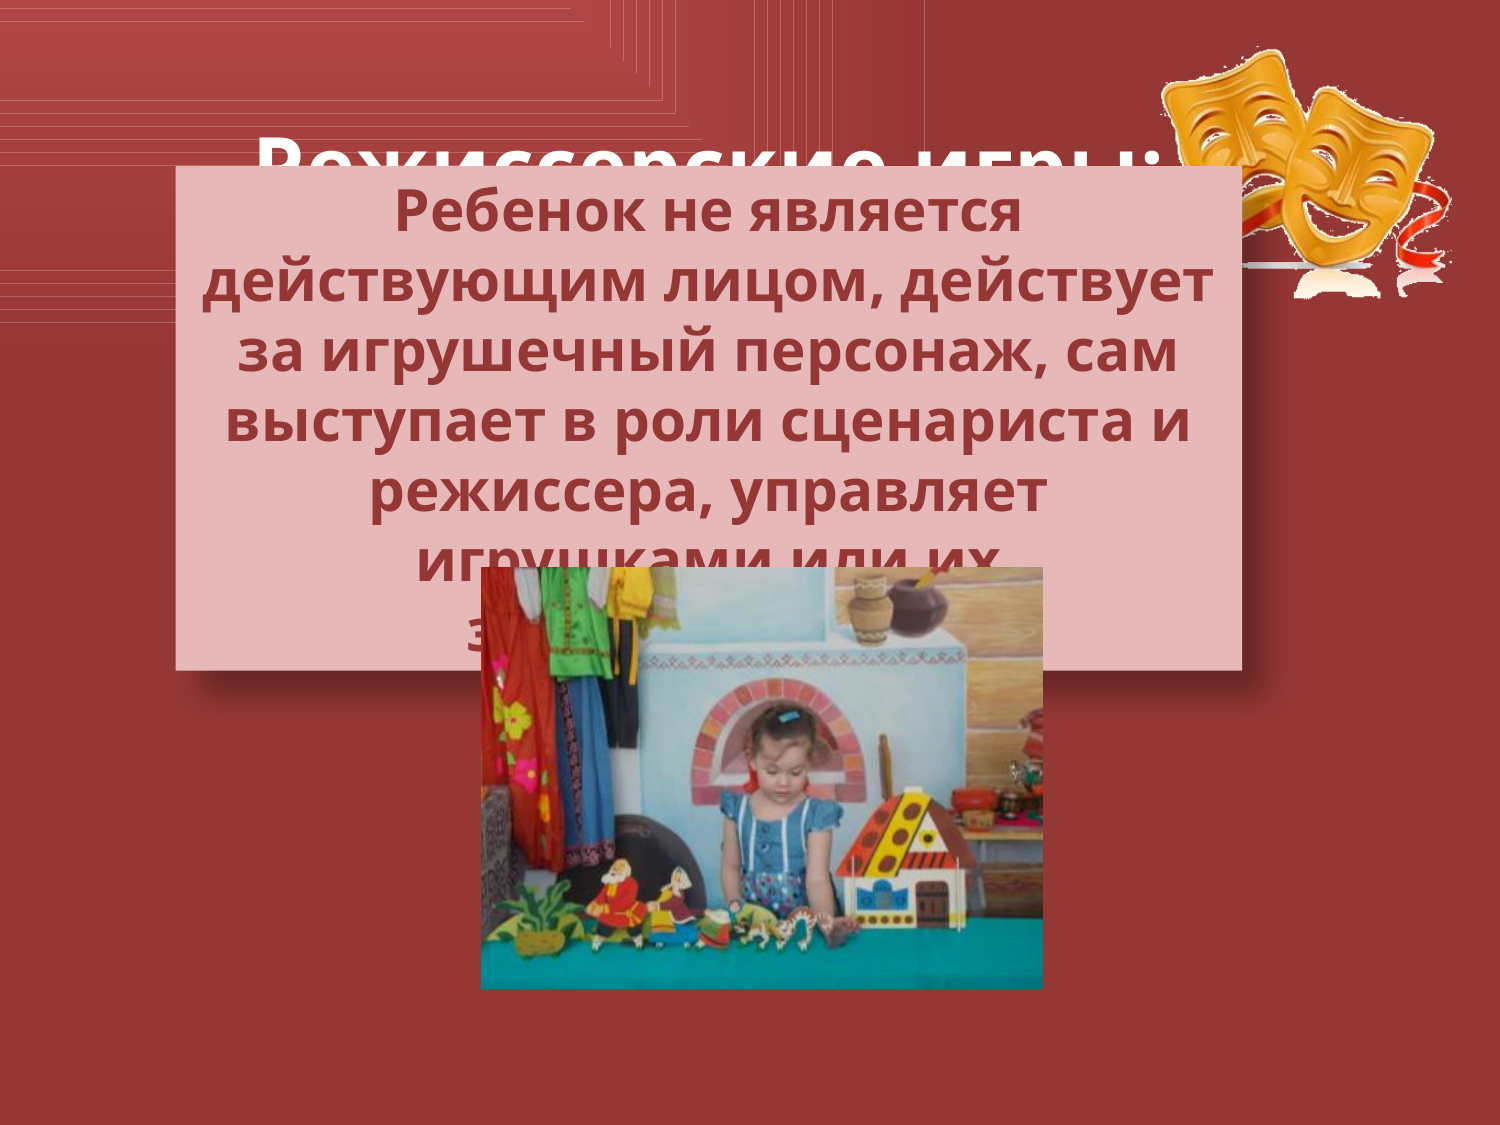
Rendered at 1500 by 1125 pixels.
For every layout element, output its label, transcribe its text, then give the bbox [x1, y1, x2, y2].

picture [480, 567, 1043, 989]
text_box Ребенок не является действующим лицом, действует за игрушечный персонаж, сам выступает в роли сценариста и режиссера, управляет игрушками или их заместителями [175, 166, 1243, 671]
title Режиссерские игры: [164, 70, 1131, 258]
picture [1136, 46, 1465, 317]
